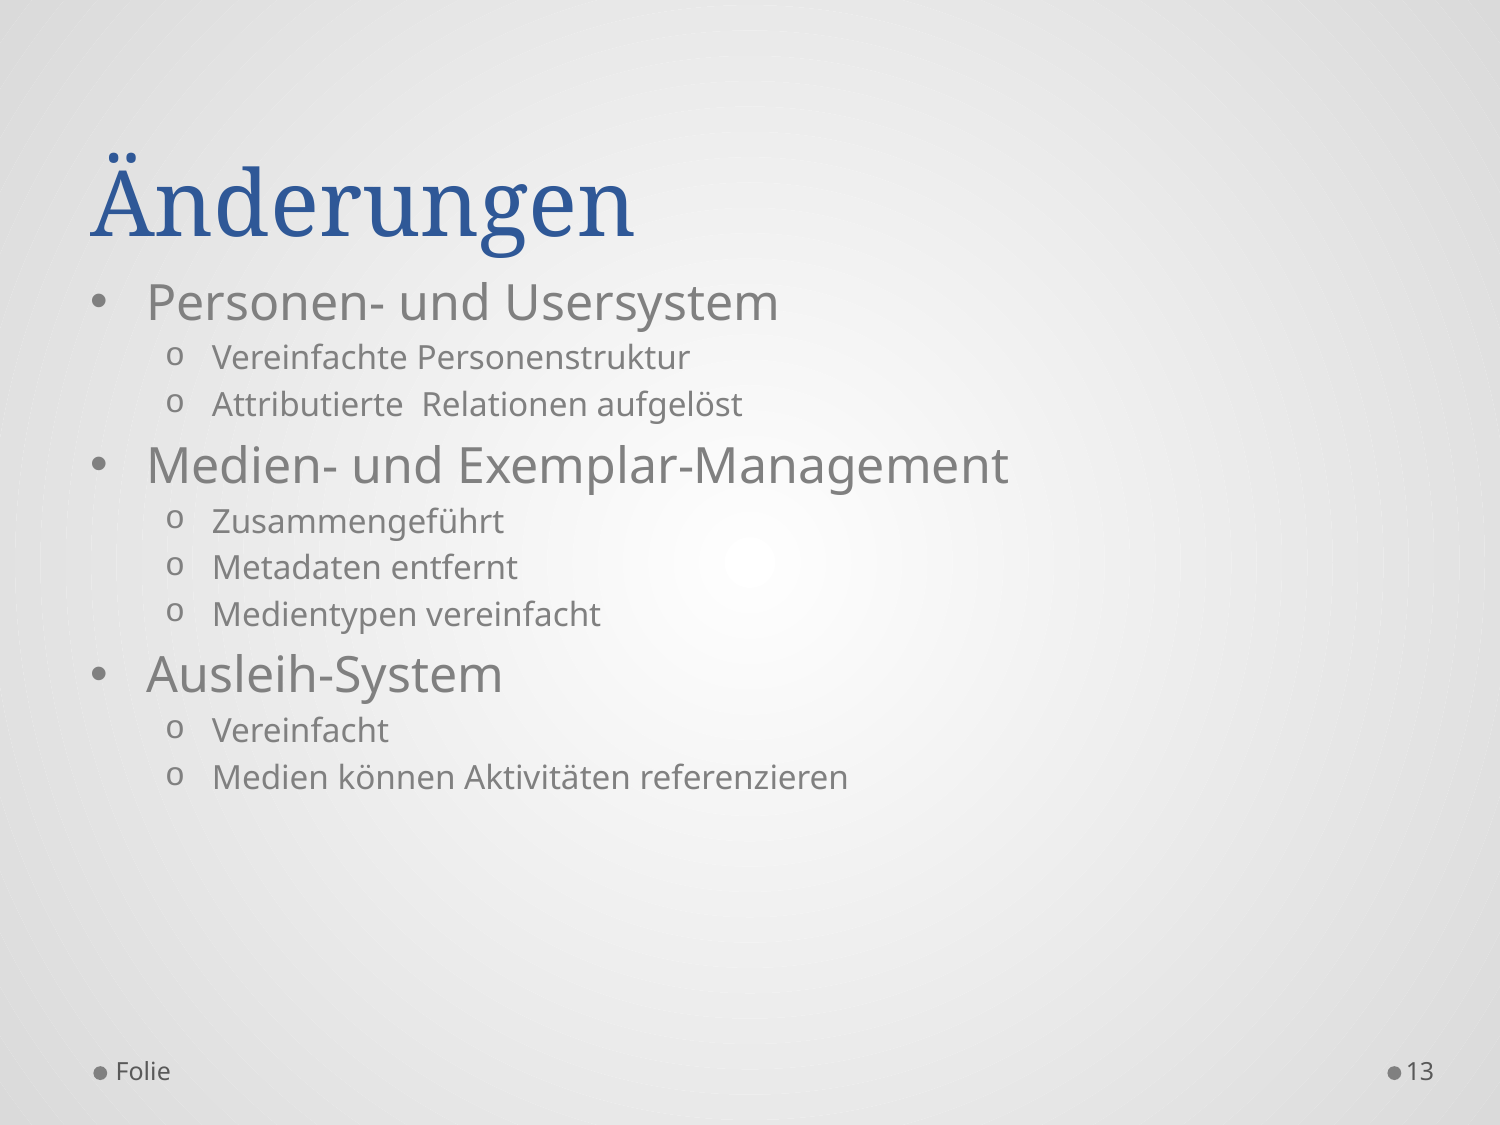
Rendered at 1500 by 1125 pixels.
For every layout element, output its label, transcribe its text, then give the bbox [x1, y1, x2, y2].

slide_number 13 [1401, 1042, 1494, 1103]
list Personen- und Usersystem Vereinfachte Personenstruktur Attributierte Relationen aufgelöst Medien- und Exemplar-Management Zusammengeführt Metadaten entfernt Medientypen vereinfacht Ausleih-System Vereinfacht Medien können Aktivitäten referenzieren [75, 262, 1425, 1005]
footer Folie [108, 1042, 576, 1103]
title Änderungen [75, 0, 1425, 262]
